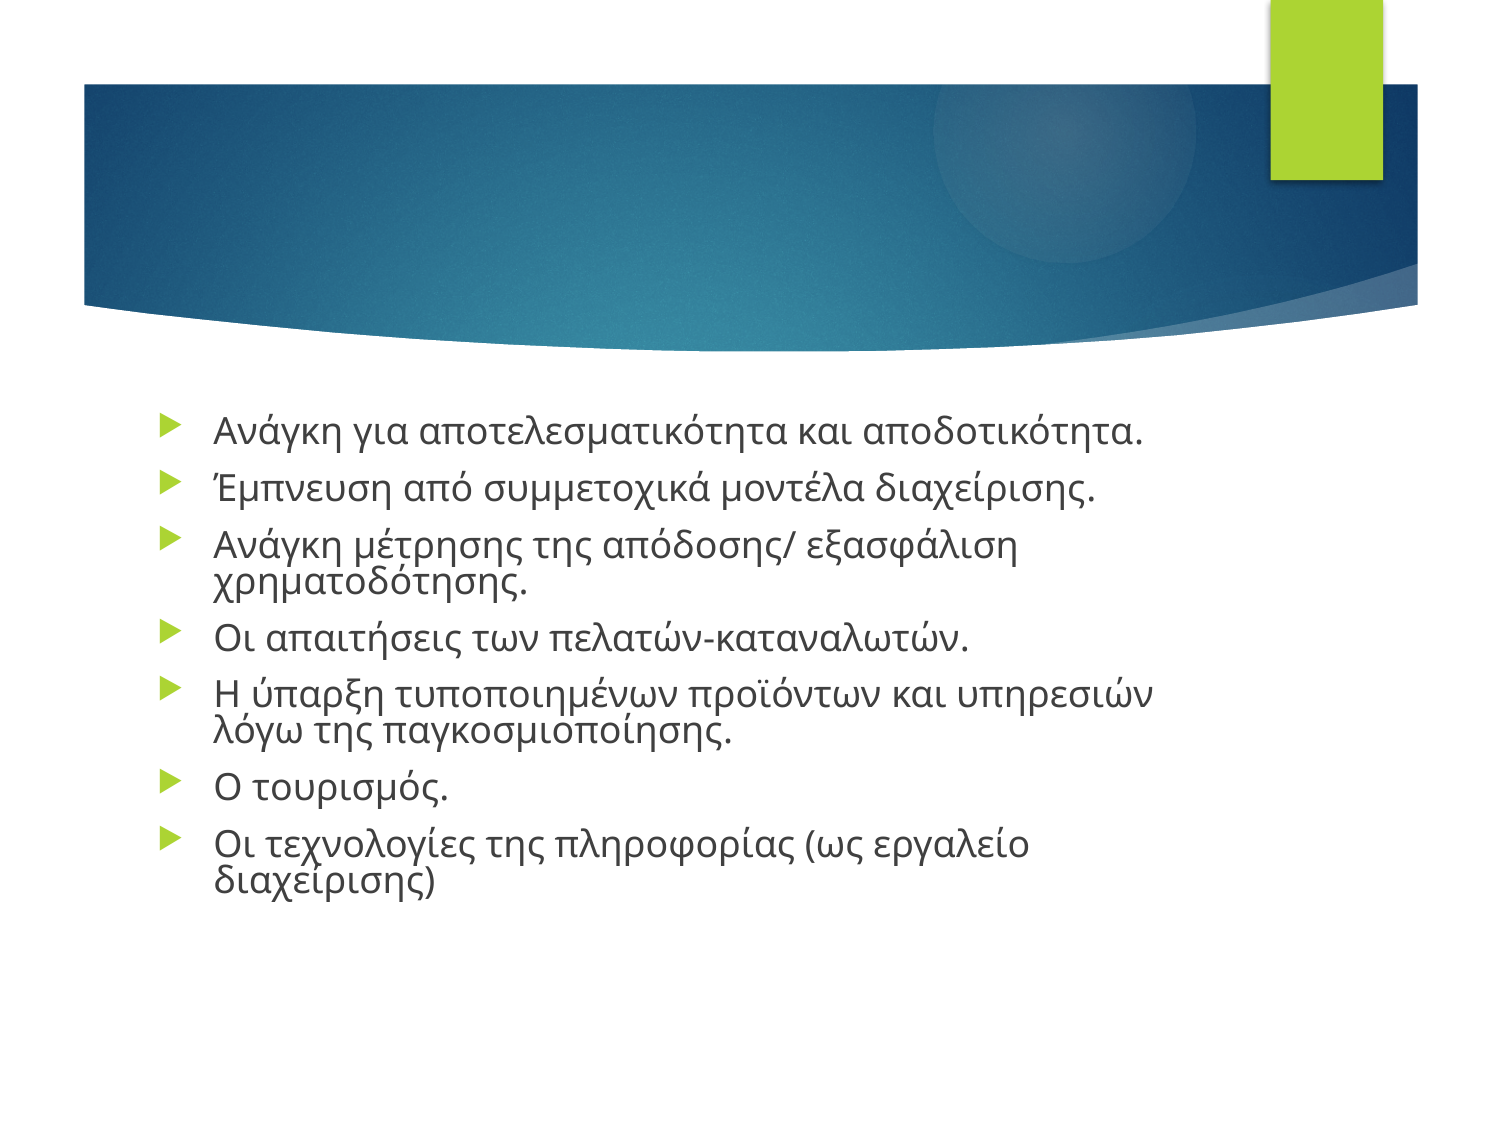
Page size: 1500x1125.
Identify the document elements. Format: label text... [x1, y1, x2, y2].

list Ανάγκη για αποτελεσματικότητα και αποδοτικότητα. Έμπνευση από συμμετοχικά μοντέλα διαχείρισης. Ανάγκη μέτρησης της απόδοσης/ εξασφάλιση χρηματοδότησης. Οι απαιτήσεις των πελατών-καταναλωτών. Η ύπαρξη τυποποιημένων προϊόντων και υπηρεσιών λόγω της παγκοσμιοποίησης. Ο τουρισμός. Οι τεχνολογίες της πληροφορίας (ως εργαλείο διαχείρισης) [142, 408, 1183, 988]
